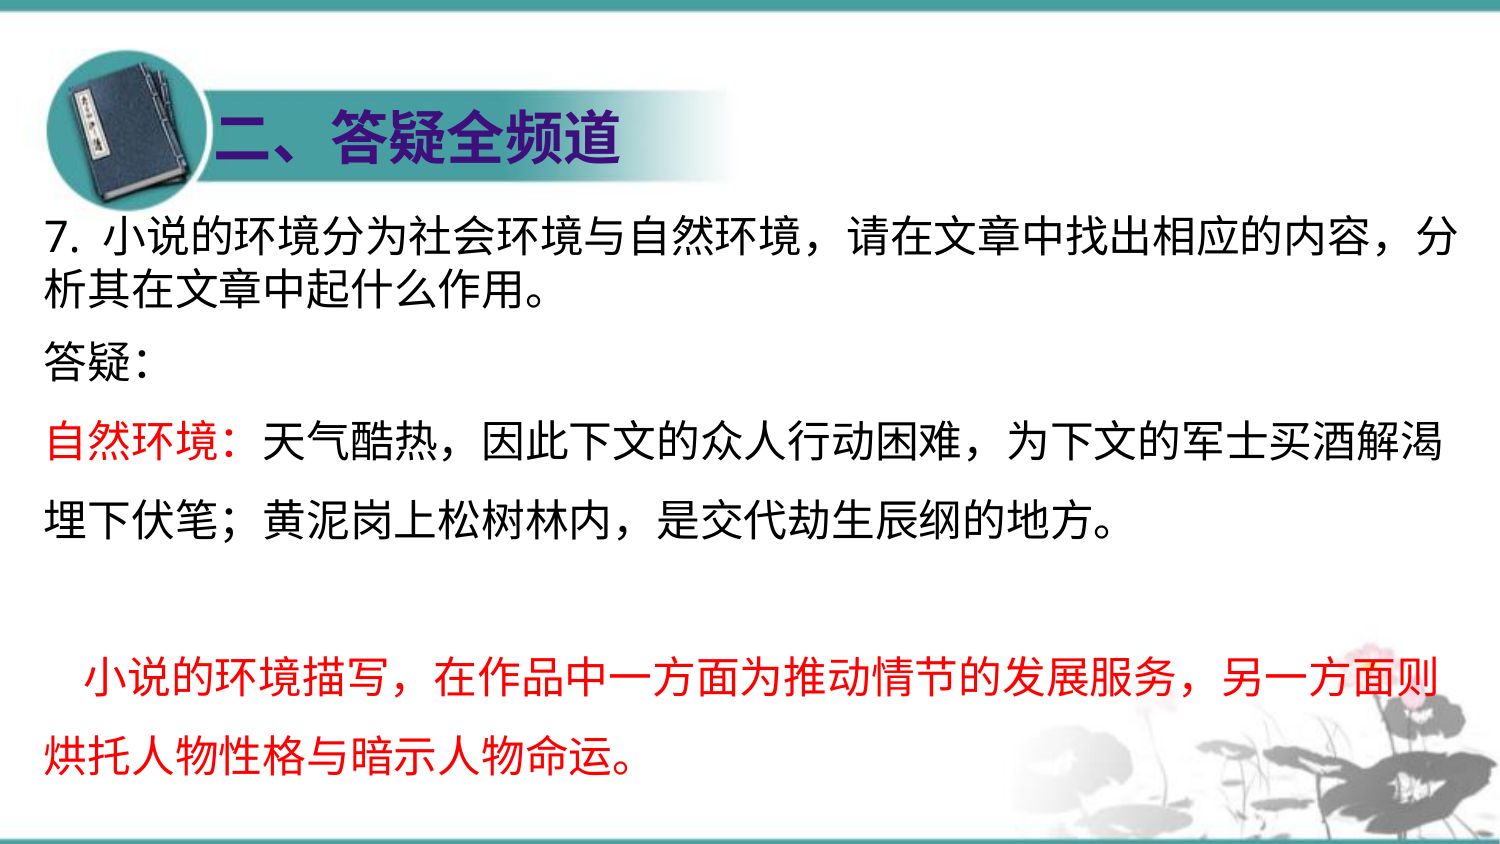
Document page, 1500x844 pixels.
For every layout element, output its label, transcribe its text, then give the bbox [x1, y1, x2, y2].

text_box 二、答疑全频道 [199, 93, 1249, 179]
text_box 7. 小说的环境分为社会环境与自然环境，请在文章中找出相应的内容，分析其在文章中起什么作用。 [29, 201, 1500, 322]
picture [0, 0, 1500, 844]
text_box 答疑： 自然环境：天气酷热，因此下文的众人行动困难，为下文的军士买酒解渴埋下伏笔；黄泥岗上松树林内，是交代劫生辰纲的地方。 小说的环境描写，在作品中一方面为推动情节的发展服务，另一方面则烘托人物性格与暗示人物命运。 [29, 301, 1483, 789]
